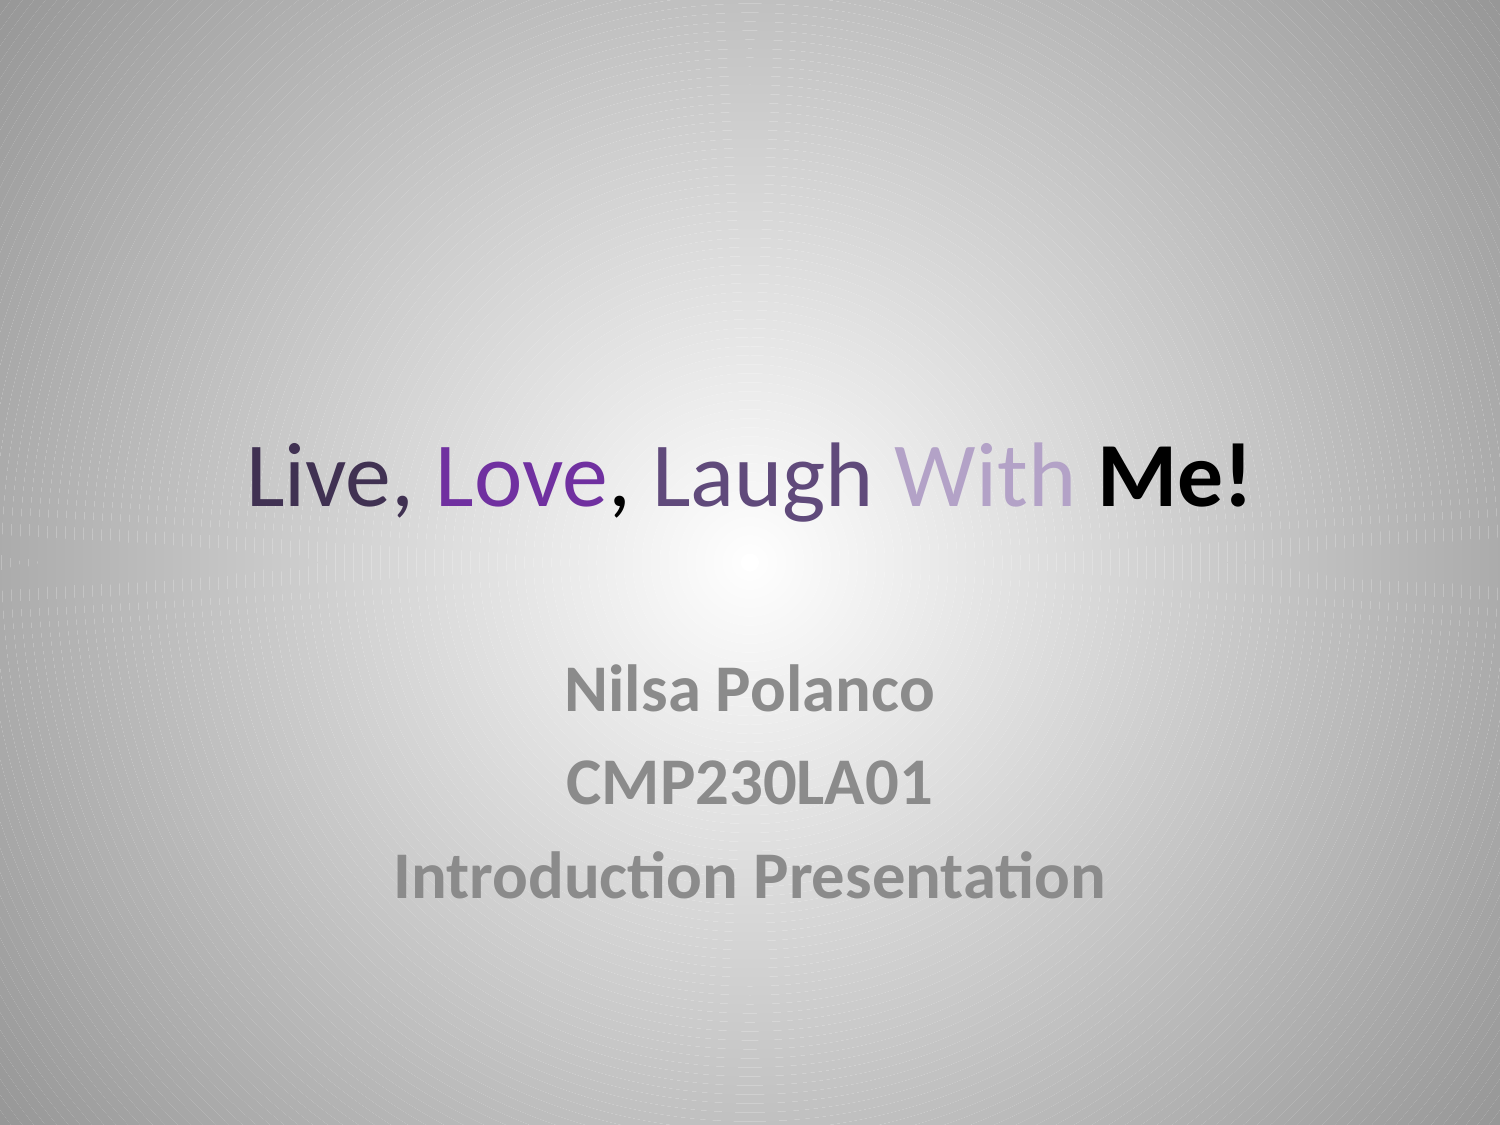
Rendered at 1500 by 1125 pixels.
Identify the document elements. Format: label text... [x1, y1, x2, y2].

title Live, Love, Laugh With Me! [112, 349, 1388, 591]
subtitle Nilsa Polanco CMP230LA01 Introduction Presentation [225, 637, 1275, 925]
